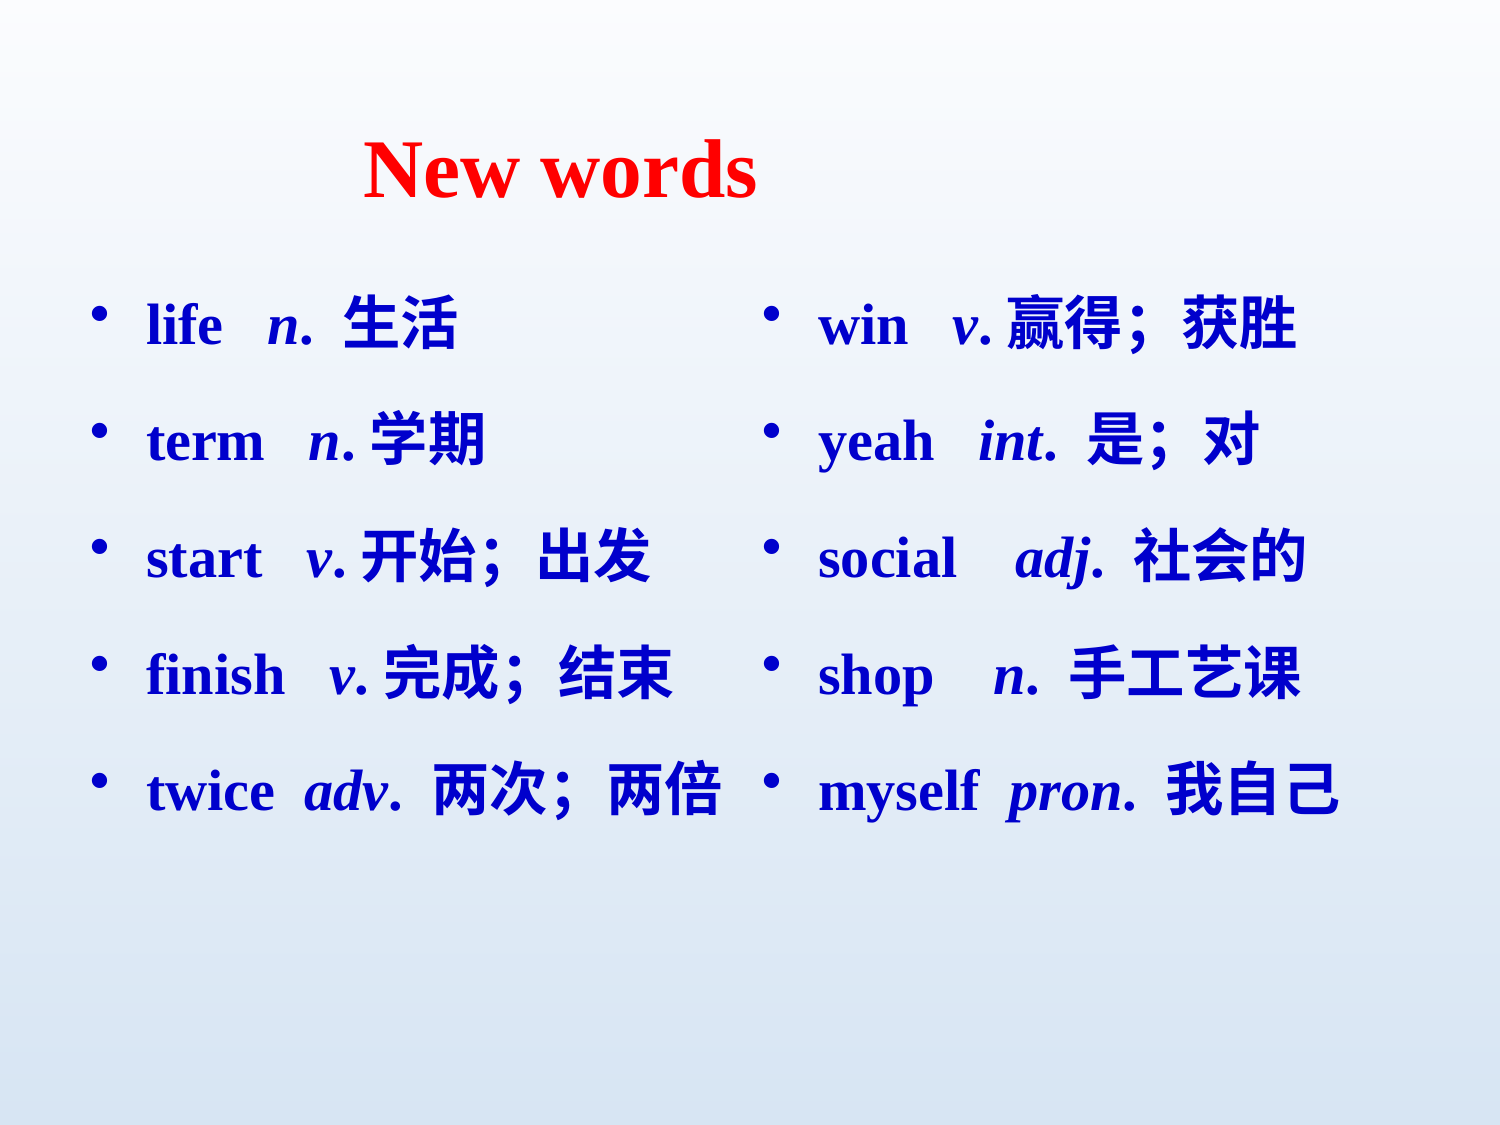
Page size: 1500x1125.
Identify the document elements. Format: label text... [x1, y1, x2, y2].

list life n. 生活 term n.学期 start v.开始；出发 finish v.完成；结束 twice adv. 两次；两倍 [74, 243, 780, 847]
text_box New words [348, 106, 821, 222]
list win v.赢得；获胜 yeah int. 是；对 social adj. 社会的 shop n. 手工艺课 myself pron. 我自己 [746, 243, 1457, 823]
